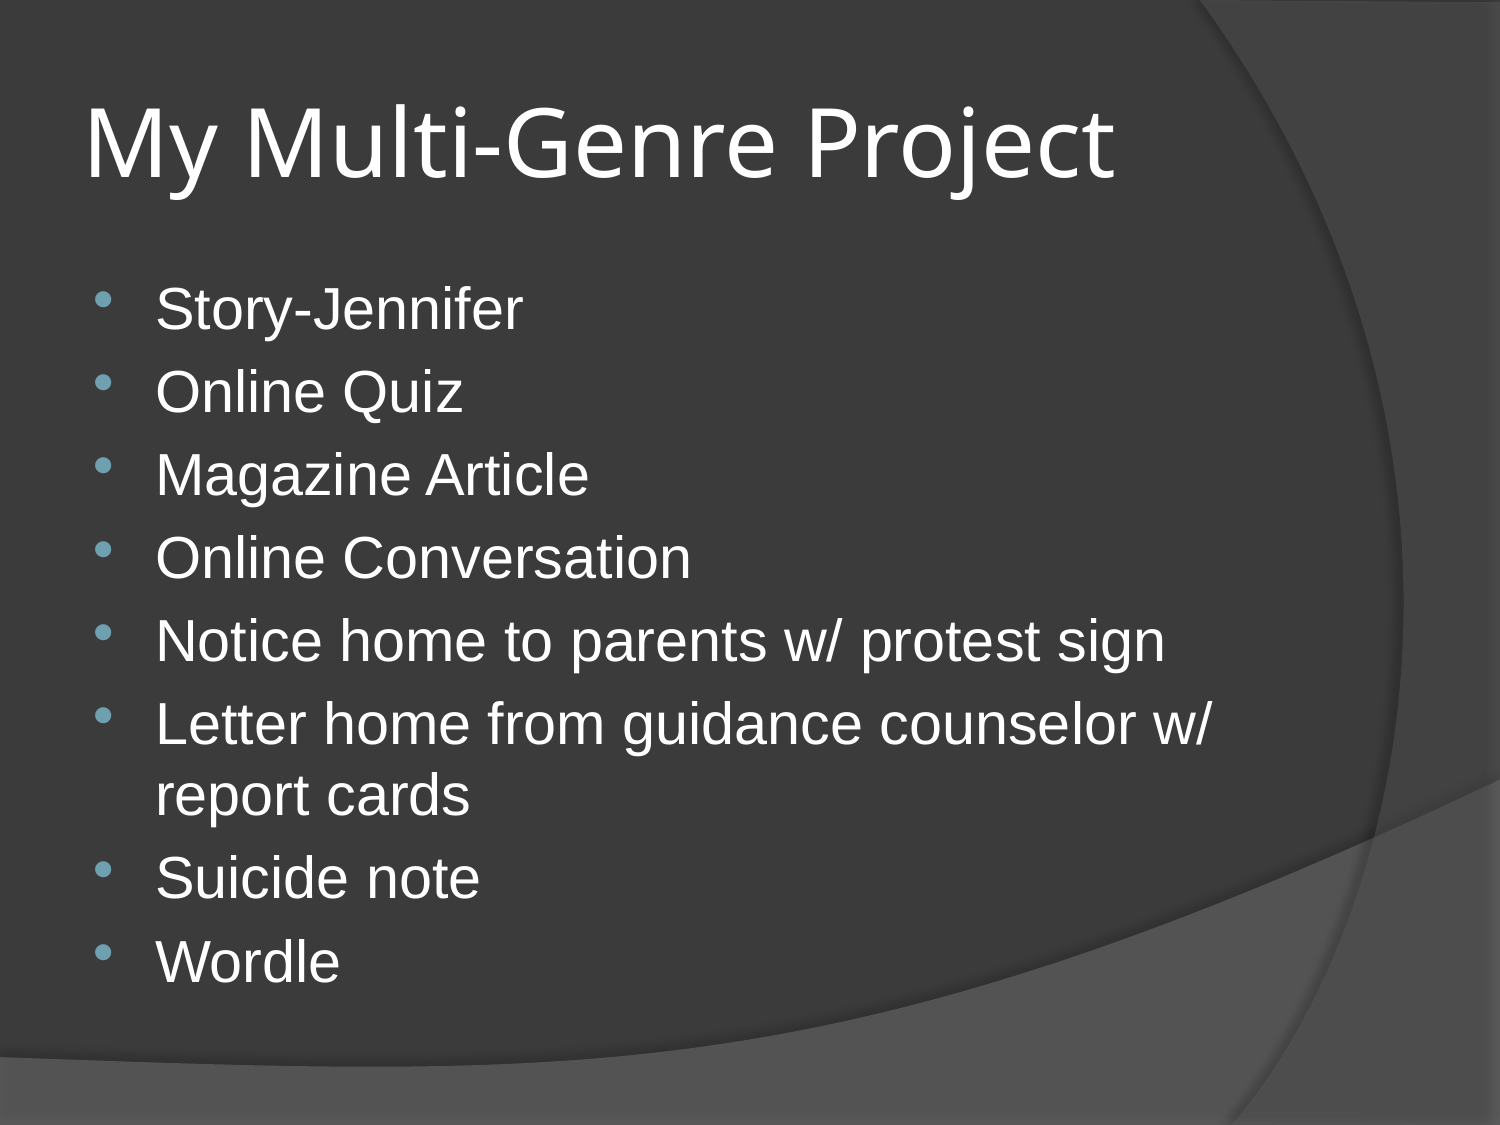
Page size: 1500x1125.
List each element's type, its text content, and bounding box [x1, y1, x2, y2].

list Story-Jennifer Online Quiz Magazine Article Online Conversation Notice home to parents w/ protest sign Letter home from guidance counselor w/ report cards Suicide note Wordle [75, 262, 1300, 1005]
title My Multi-Genre Project [75, 45, 1300, 233]
